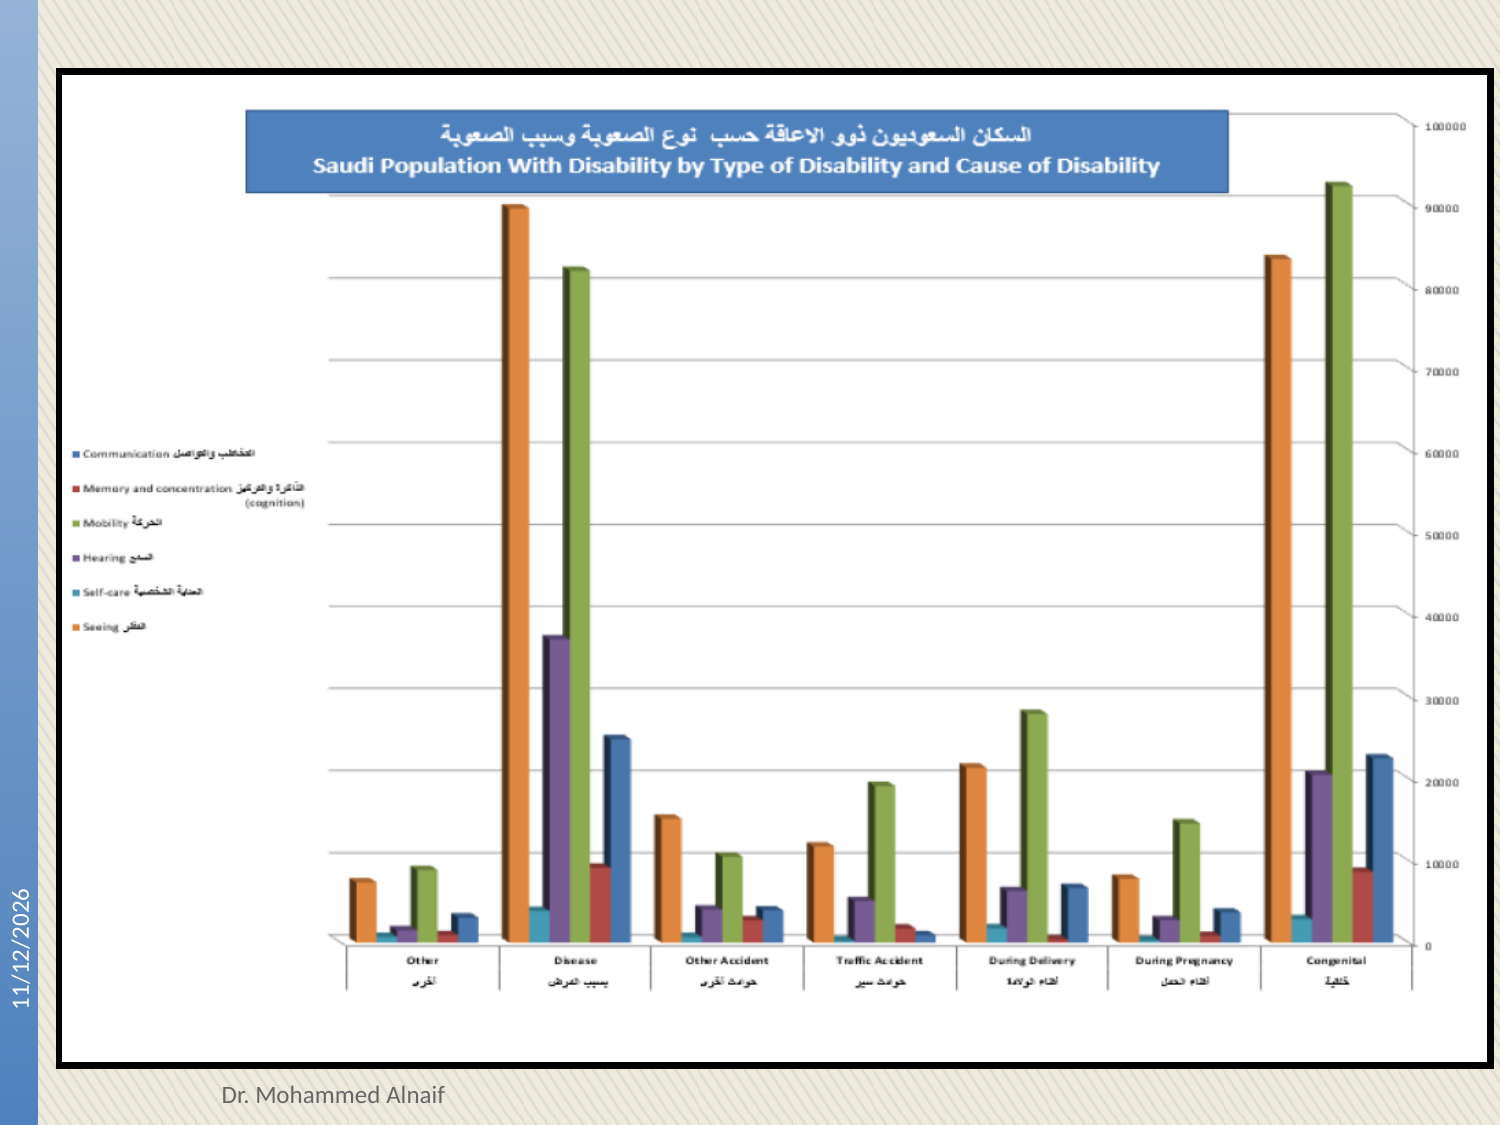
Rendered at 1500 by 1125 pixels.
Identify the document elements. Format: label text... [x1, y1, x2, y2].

picture [62, 74, 1488, 1063]
footer Dr. Mohammed Alnaif [206, 1074, 1382, 1113]
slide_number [0, 594, 38, 1026]
